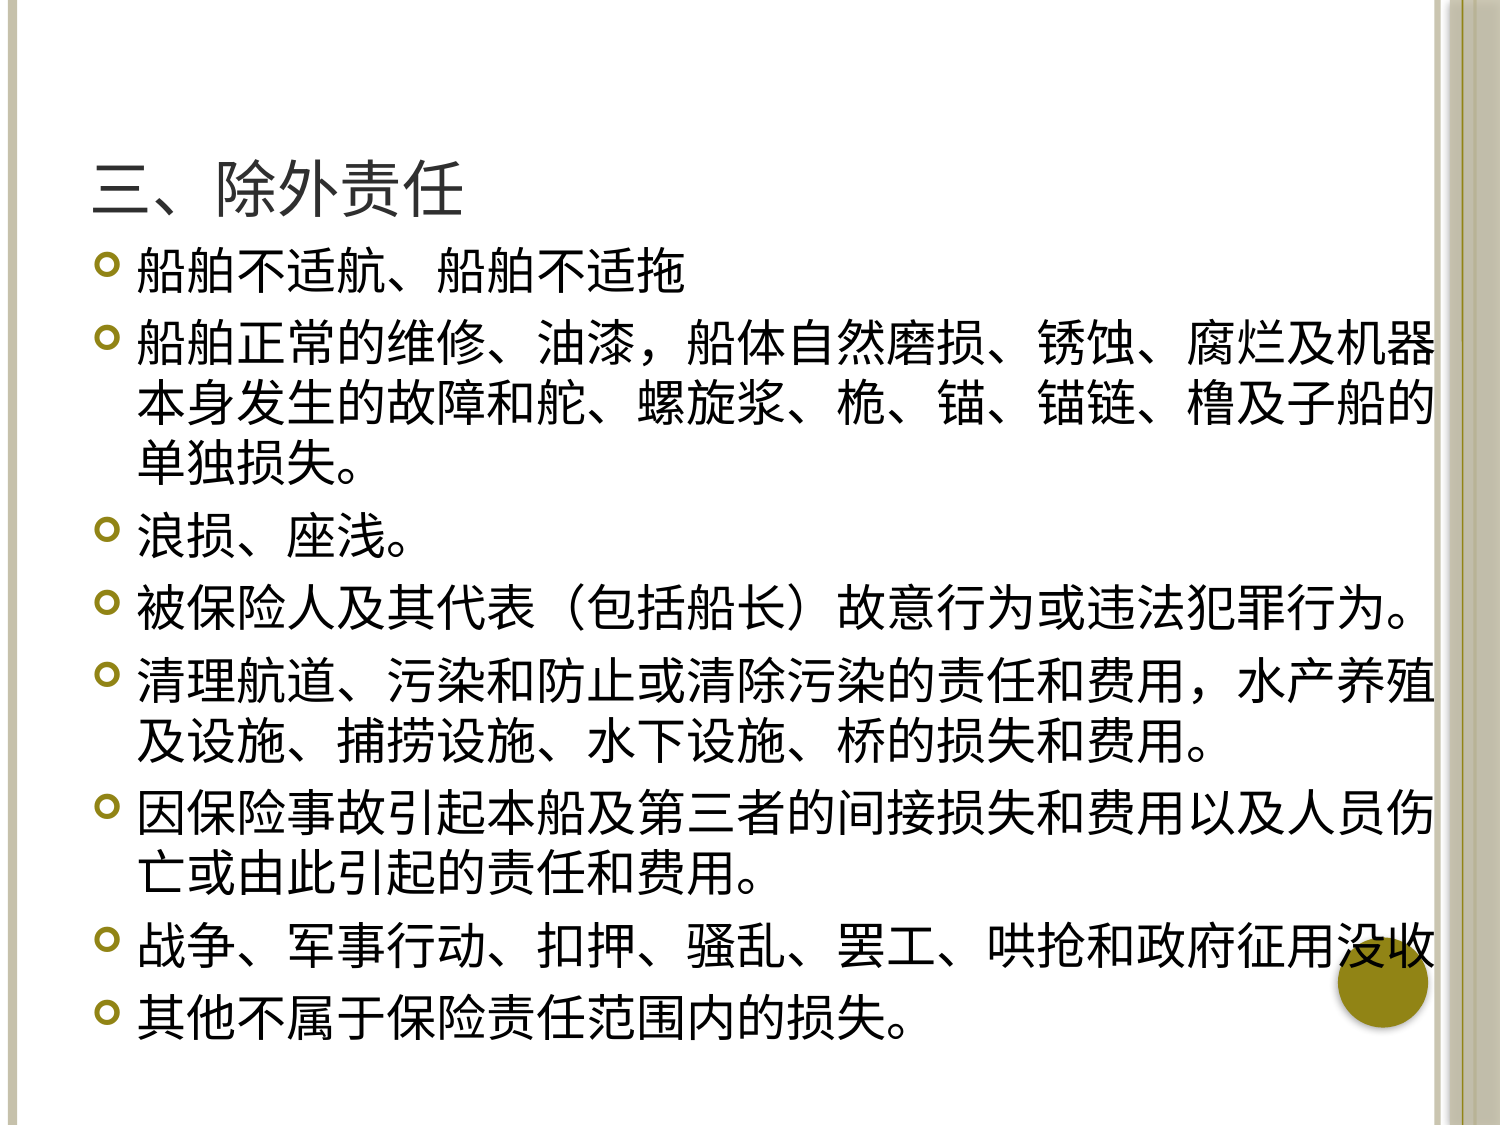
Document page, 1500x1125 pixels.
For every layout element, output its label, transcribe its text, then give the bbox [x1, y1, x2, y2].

list 船舶不适航、船舶不适拖 船舶正常的维修、油漆，船体自然磨损、锈蚀、腐烂及机器本身发生的故障和舵、螺旋浆、桅、锚、锚链、橹及子船的单独损失。 浪损、座浅。 被保险人及其代表（包括船长）故意行为或违法犯罪行为。 清理航道、污染和防止或清除污染的责任和费用，水产养殖及设施、捕捞设施、水下设施、桥的损失和费用。 因保险事故引起本船及第三者的间接损失和费用以及人员伤亡或由此引起的责任和费用。 战争、军事行动、扣押、骚乱、罢工、哄抢和政府征用没收 其他不属于保险责任范围内的损失。 [76, 231, 1471, 1083]
title 三、除外责任 [75, 45, 1300, 233]
